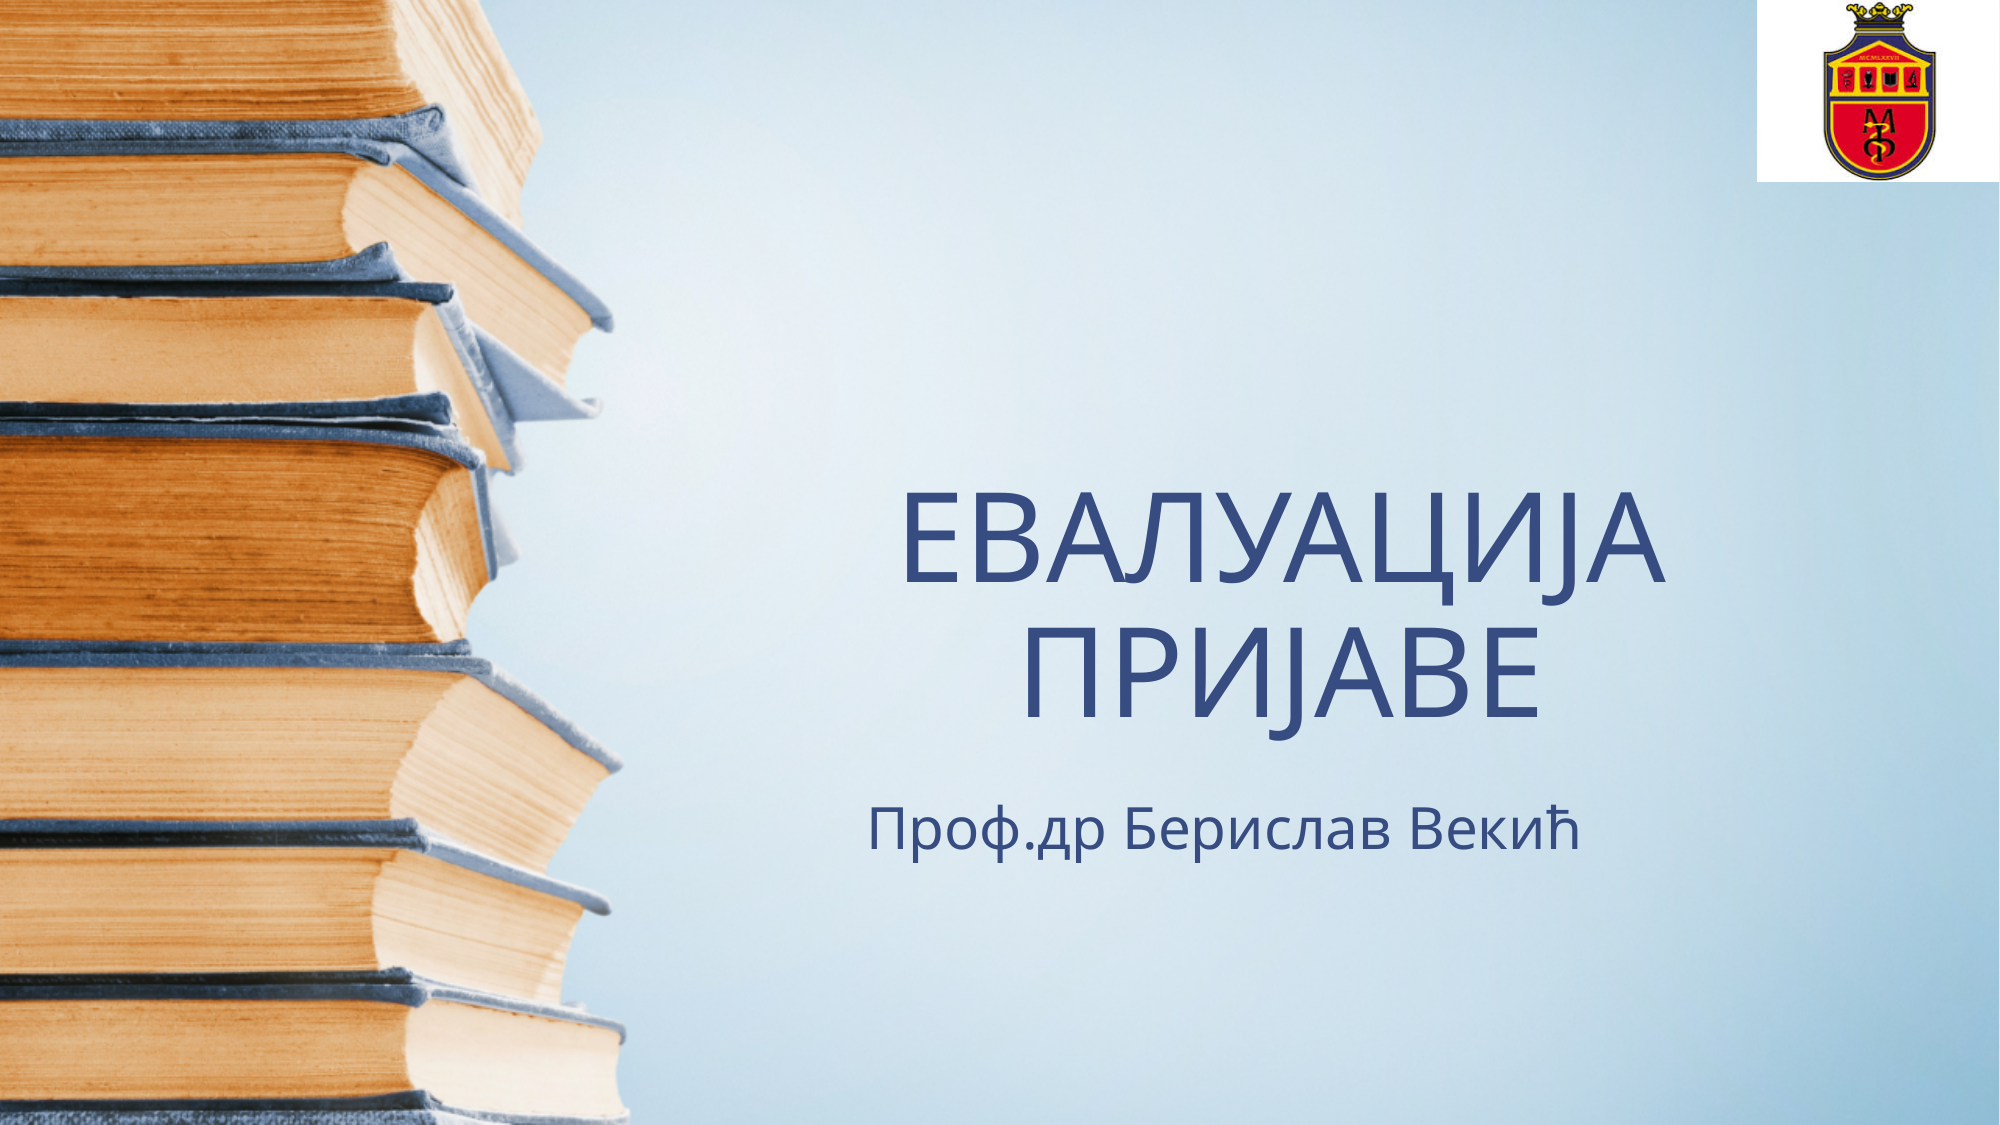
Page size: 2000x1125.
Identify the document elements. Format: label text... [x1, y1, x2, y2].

title ЕВАЛУАЦИЈА ПРИЈАВЕ [609, 213, 1953, 755]
subtitle Проф.др Берислав Векић [846, 786, 1835, 929]
picture [0, 0, 2000, 1125]
